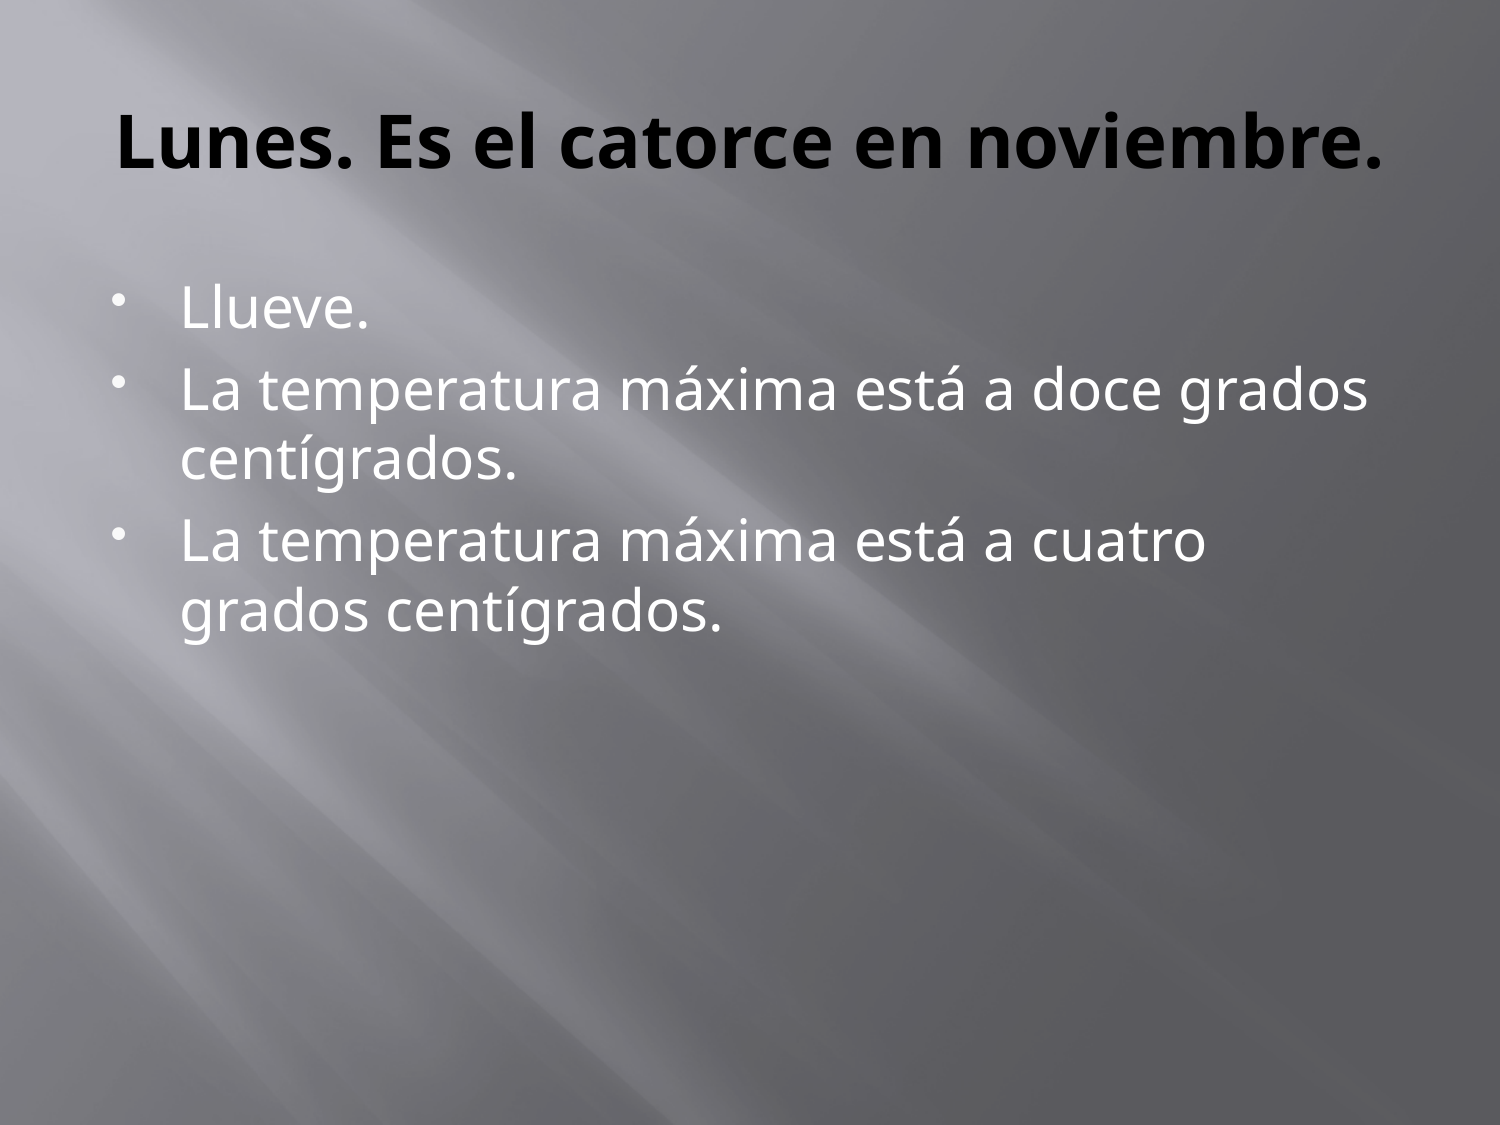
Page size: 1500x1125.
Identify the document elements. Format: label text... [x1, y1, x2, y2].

title Lunes. Es el catorce en noviembre. [75, 45, 1425, 233]
list Llueve. La temperatura máxima está a doce grados centígrados. La temperatura máxima está a cuatro grados centígrados. [75, 262, 1425, 1035]
